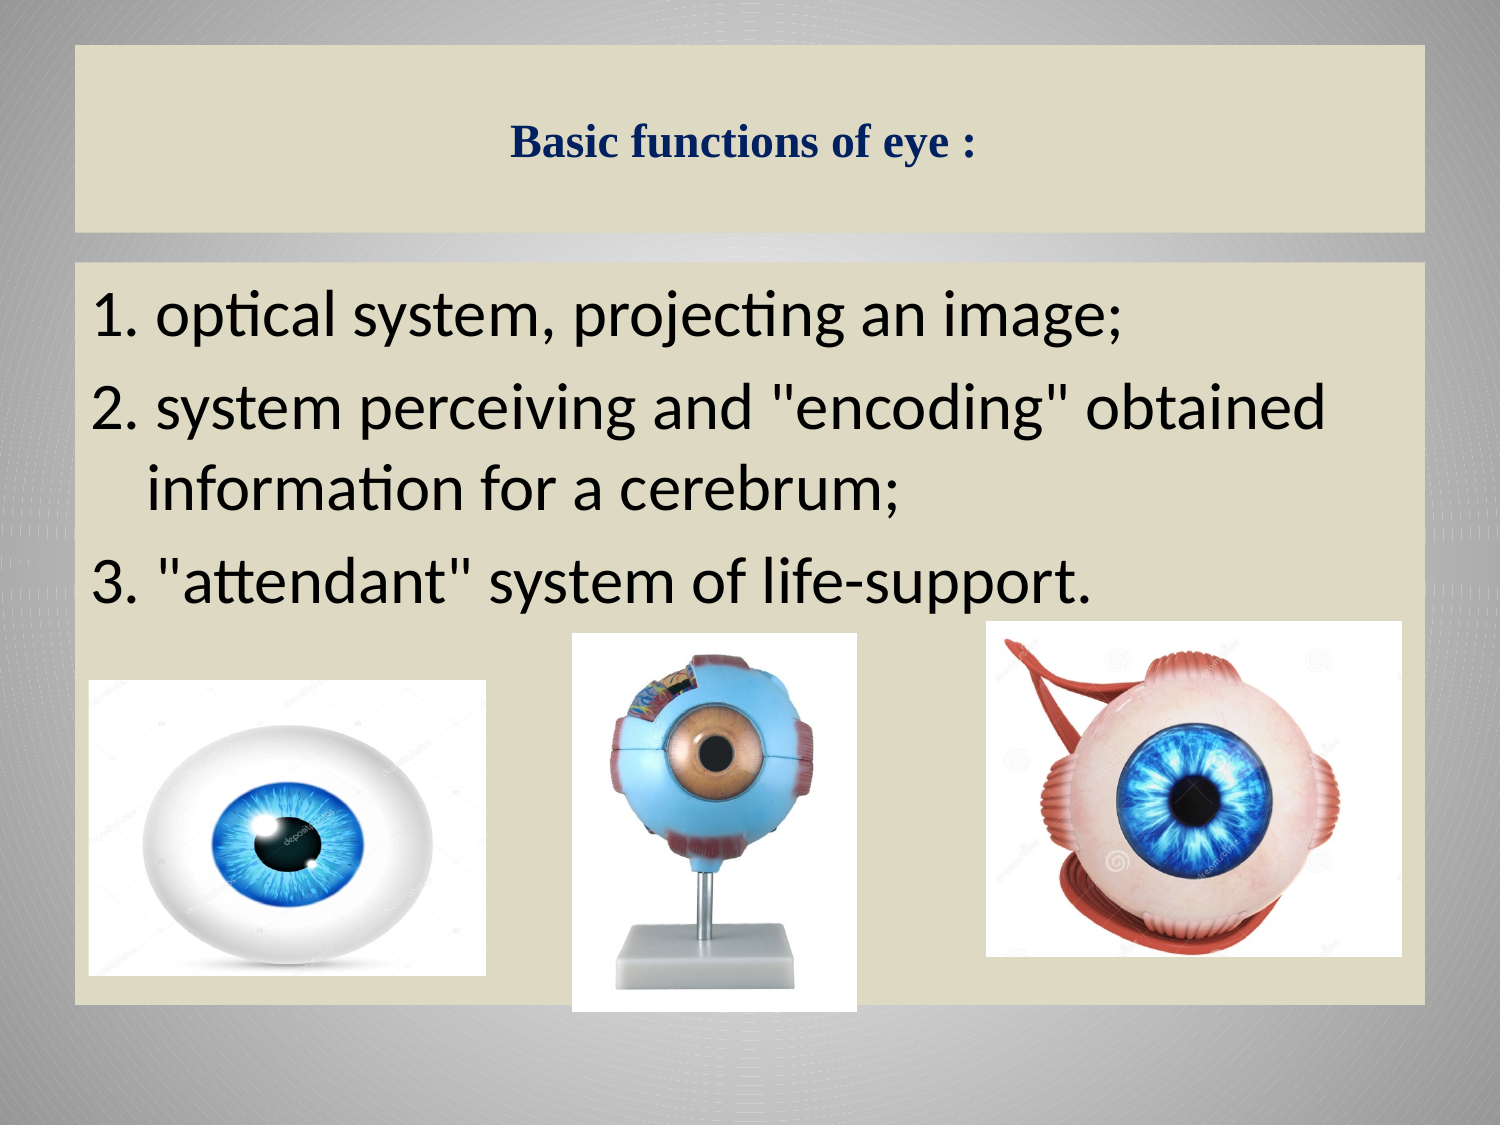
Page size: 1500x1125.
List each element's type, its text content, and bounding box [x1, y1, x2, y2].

picture [572, 633, 857, 1012]
picture [88, 680, 487, 977]
list 1. optical system, projecting an image; 2. system perceiving and "encoding" obtained information for a cerebrum; 3. "attendant" system of life-support. [75, 262, 1425, 1005]
picture [985, 621, 1403, 958]
title Basic functions of eye : [75, 45, 1425, 233]
